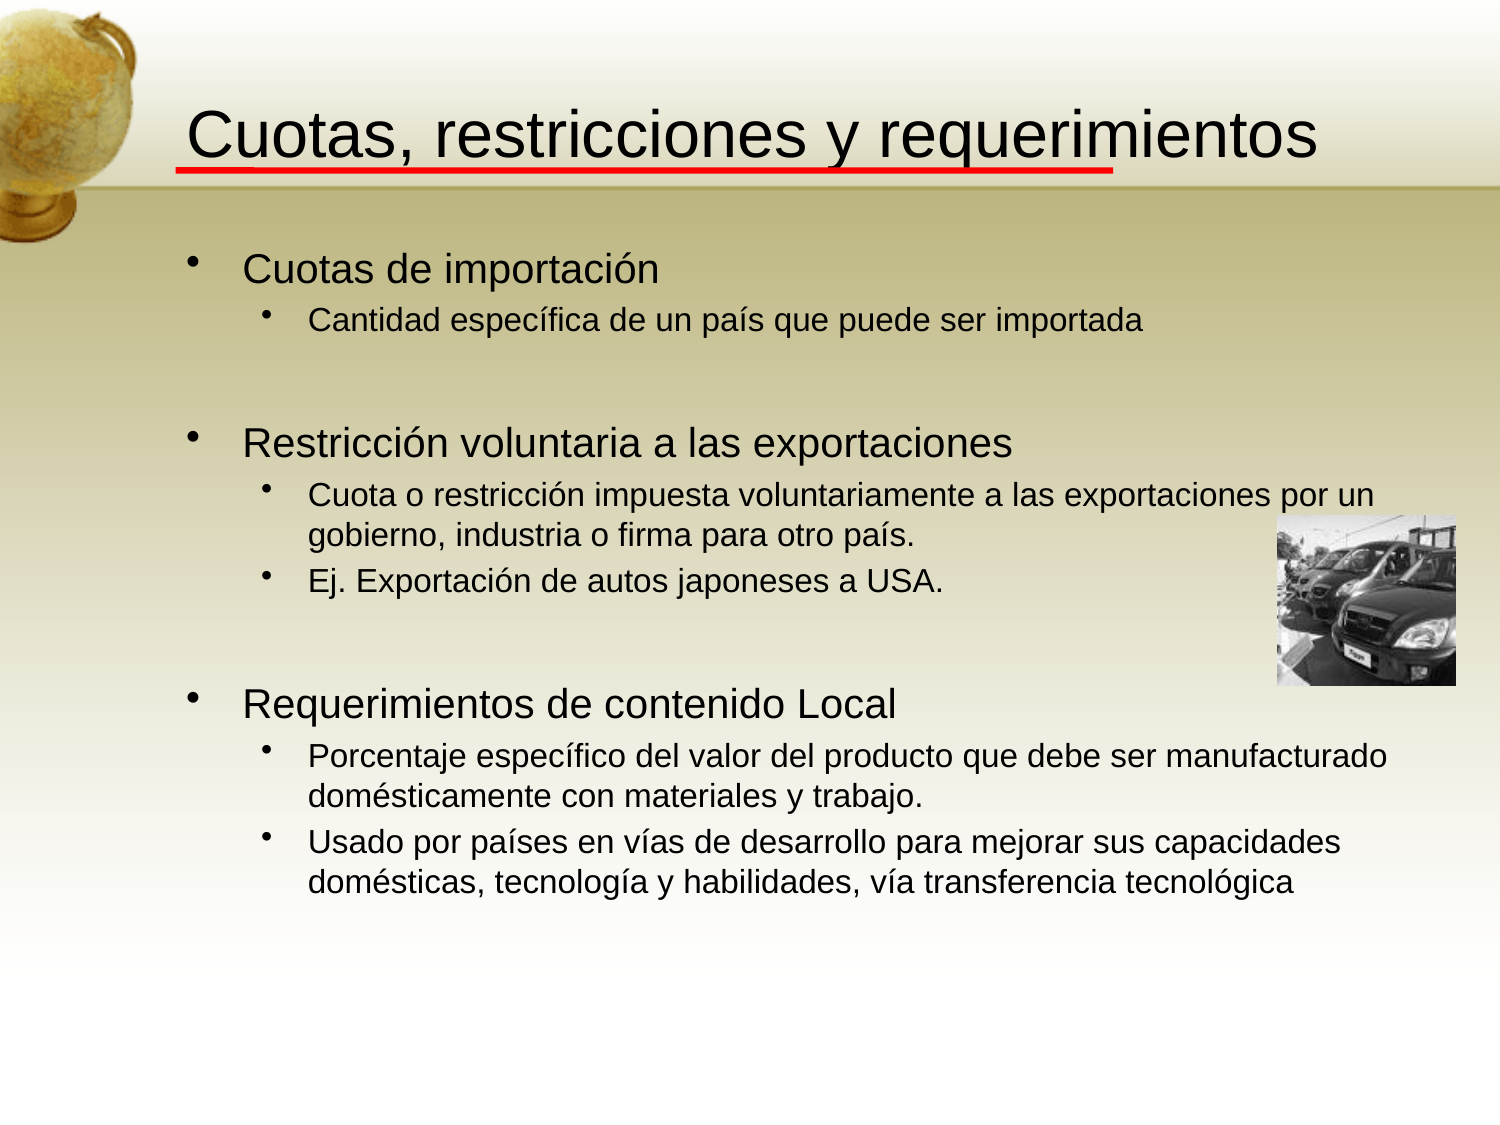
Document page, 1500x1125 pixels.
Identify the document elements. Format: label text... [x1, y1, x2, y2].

title Cuotas, restricciones y requerimientos [170, 36, 1436, 179]
list Cuotas de importación Cantidad específica de un país que puede ser importada Restricción voluntaria a las exportaciones Cuota o restricción impuesta voluntariamente a las exportaciones por un gobierno, industria o firma para otro país. Ej. Exportación de autos japoneses a USA. Requerimientos de contenido Local Porcentaje específico del valor del producto que debe ser manufacturado domésticamente con materiales y trabajo. Usado por países en vías de desarrollo para mejorar sus capacidades domésticas, tecnología y habilidades, vía transferencia tecnológica [170, 234, 1407, 1091]
picture [0, 0, 1500, 1125]
